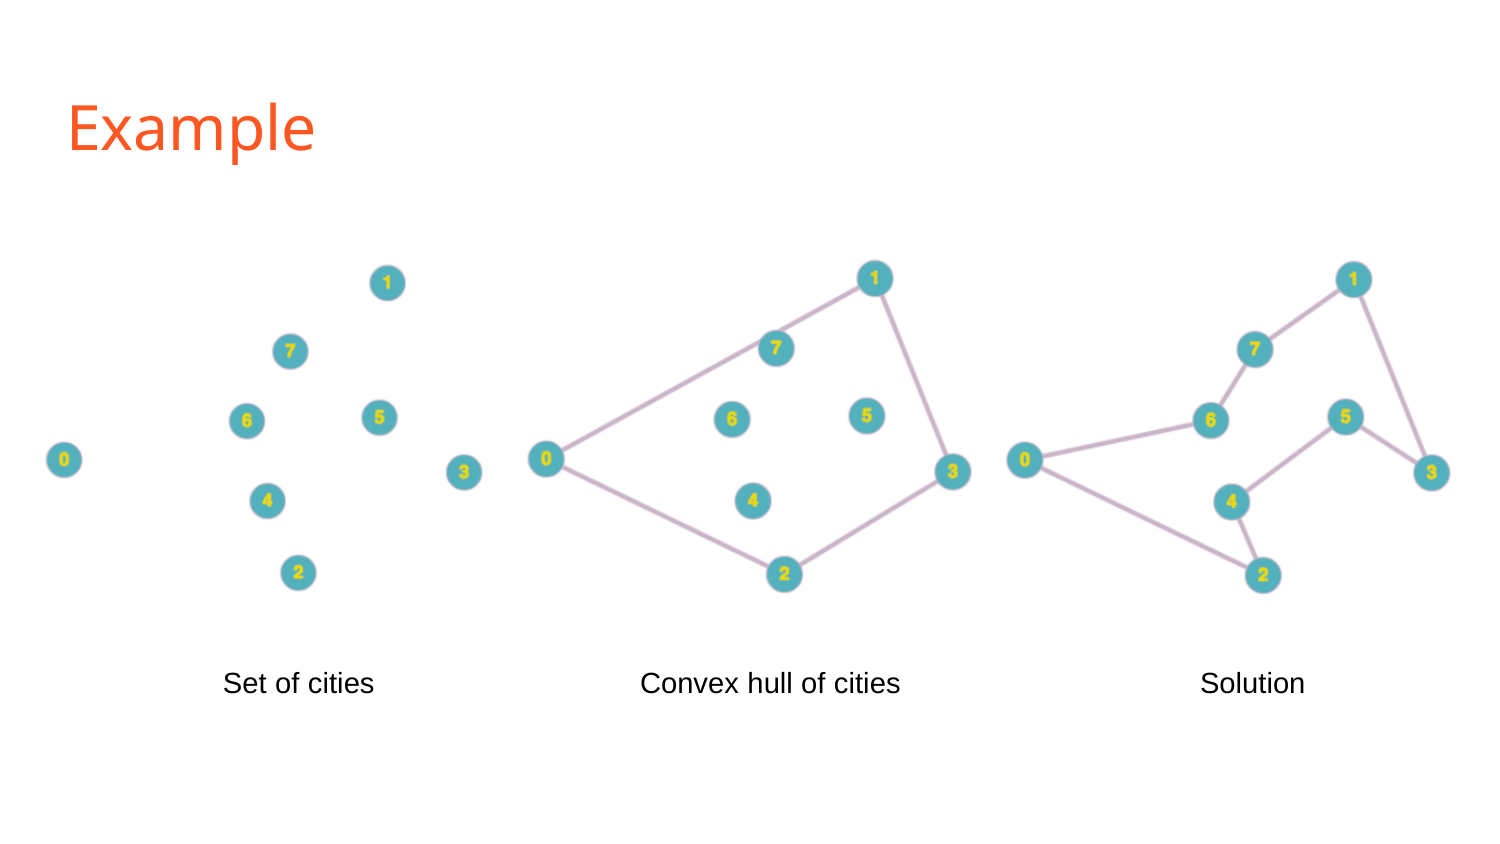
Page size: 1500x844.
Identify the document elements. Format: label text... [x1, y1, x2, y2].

picture [993, 251, 1457, 597]
text_box Convex hull of cities [625, 649, 917, 769]
text_box Set of cities [207, 649, 421, 769]
text_box Solution [1185, 649, 1352, 769]
picture [524, 251, 976, 597]
title Example [51, 72, 1449, 167]
picture [38, 254, 490, 595]
